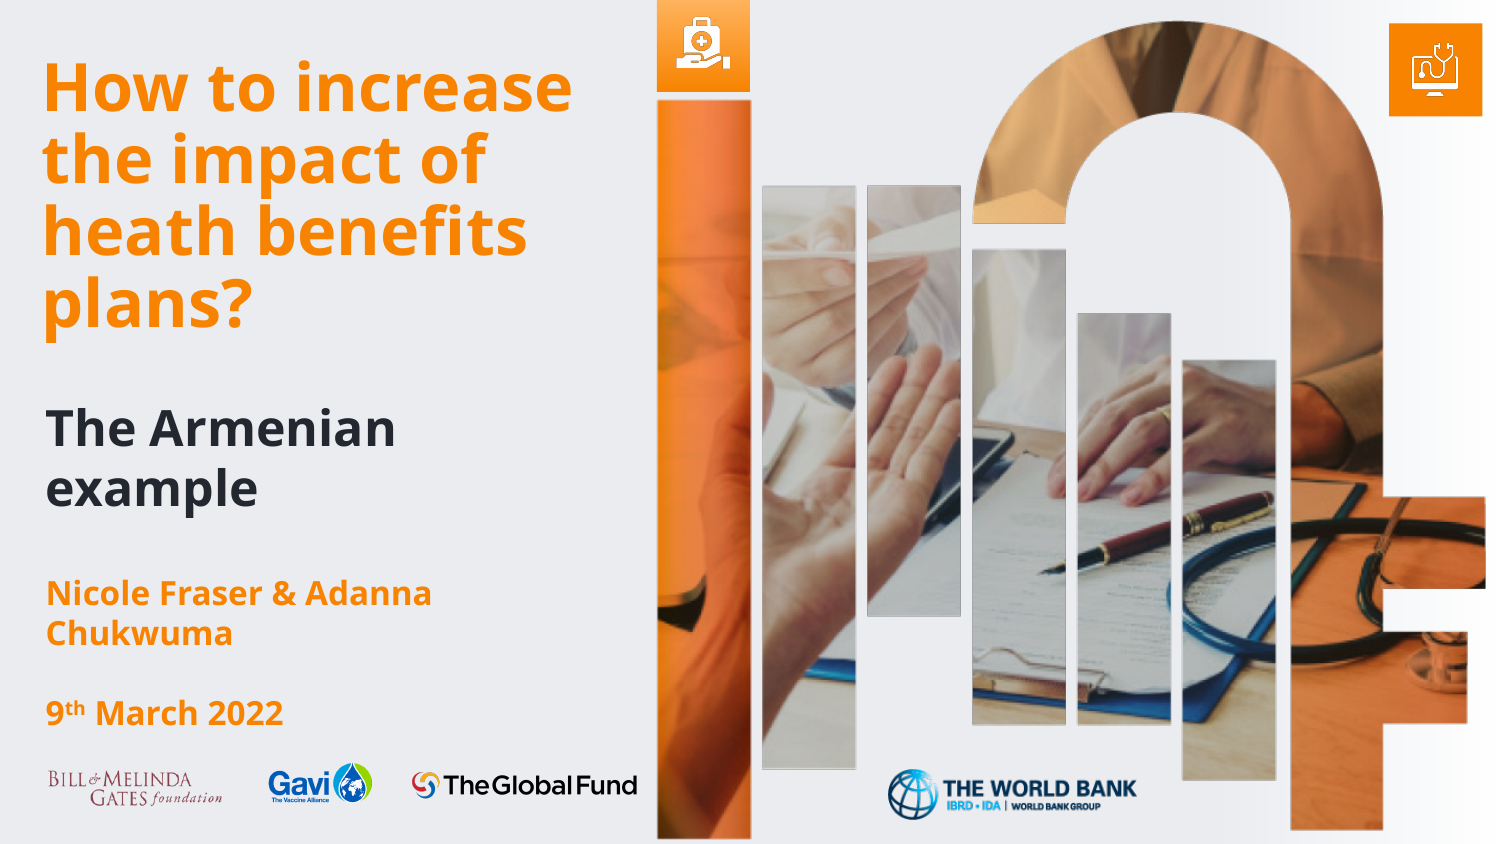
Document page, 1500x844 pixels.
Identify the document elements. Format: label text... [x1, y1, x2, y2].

text_box Nicole Fraser & Adanna Chukwuma 9th March 2022 [33, 572, 622, 689]
picture [266, 762, 376, 804]
picture [674, 11, 734, 70]
subtitle The Armenian example [33, 396, 622, 484]
picture [403, 0, 1500, 844]
title How to increase the impact of heath benefits plans? [41, 54, 630, 365]
picture [45, 760, 224, 815]
